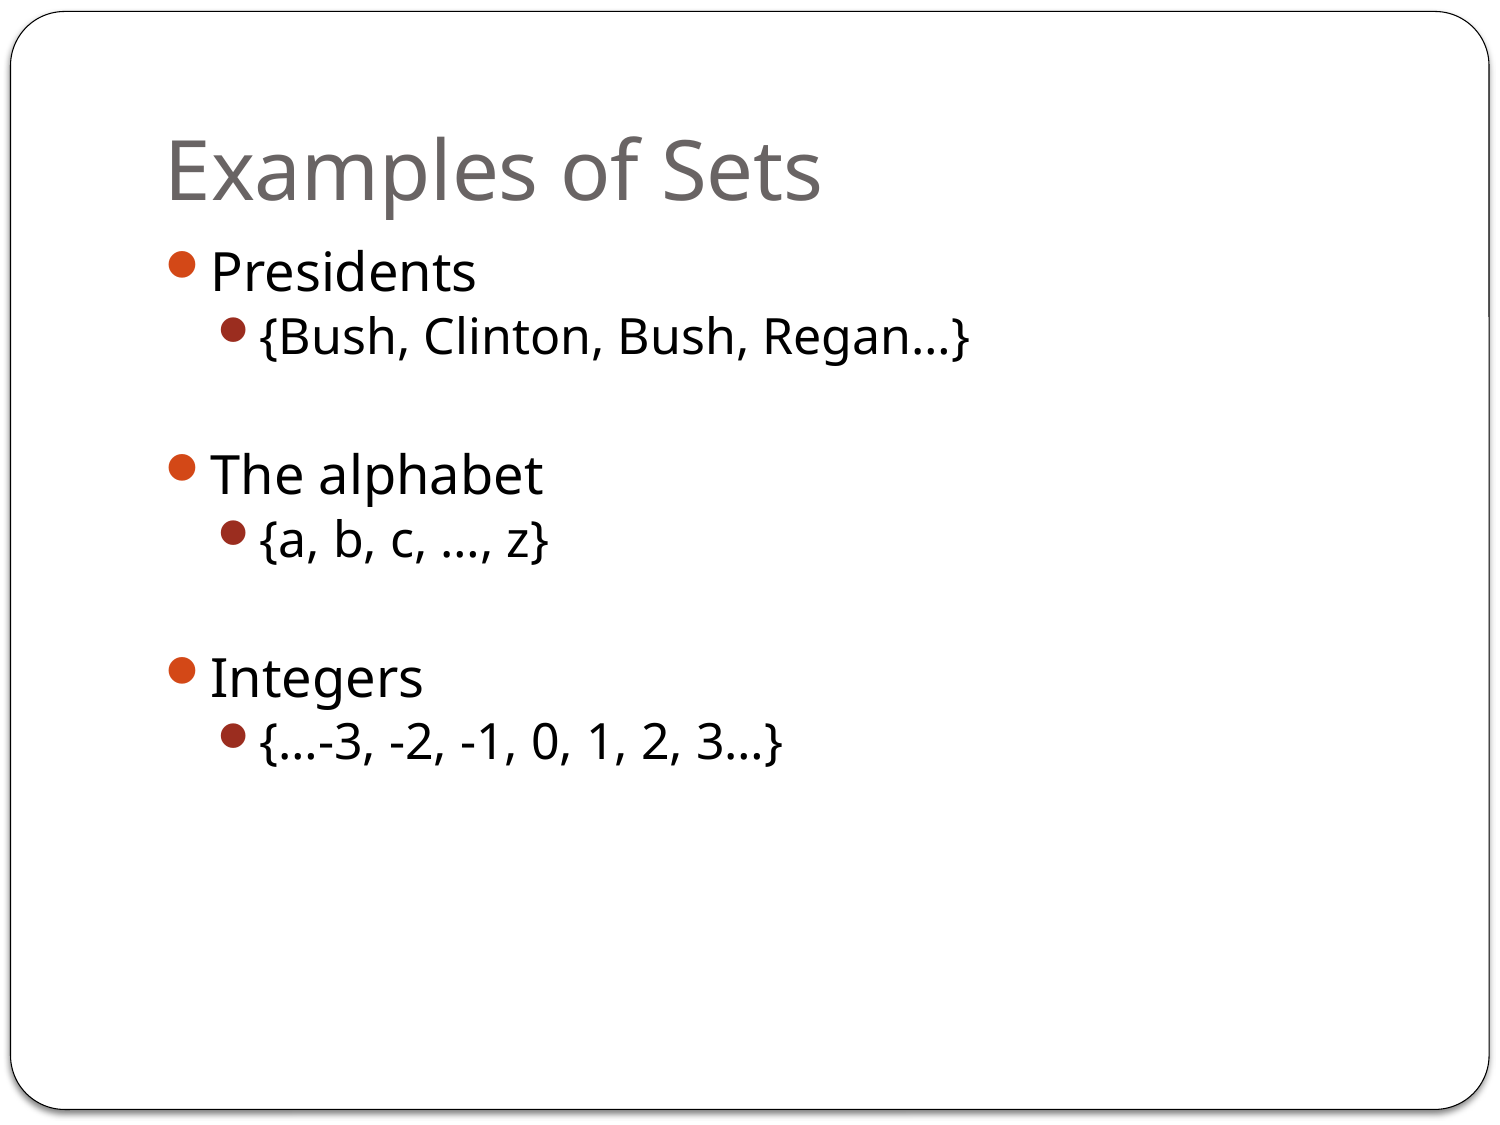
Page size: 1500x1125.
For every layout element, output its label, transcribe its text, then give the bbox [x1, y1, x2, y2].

title Examples of Sets [150, 45, 1425, 233]
list Presidents {Bush, Clinton, Bush, Regan…} The alphabet {a, b, c, …, z} Integers {…-3, -2, -1, 0, 1, 2, 3…} [150, 237, 1425, 988]
